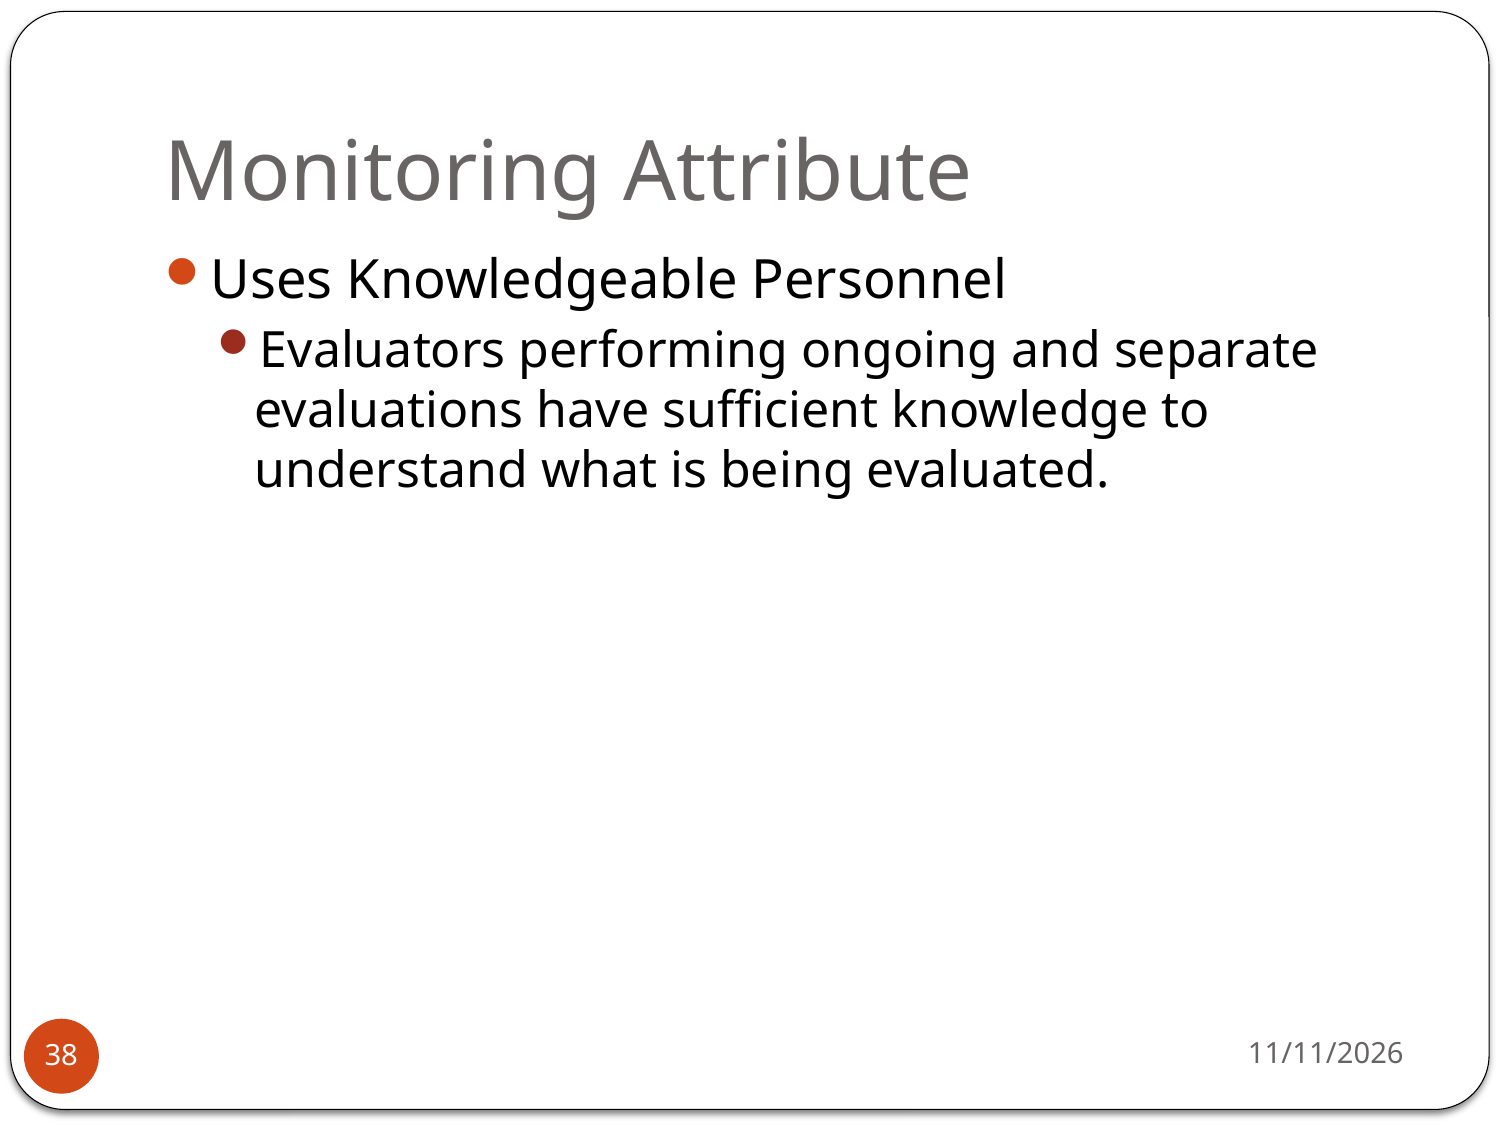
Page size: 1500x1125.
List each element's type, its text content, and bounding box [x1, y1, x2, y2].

slide_number 38 [23, 1018, 99, 1094]
title Monitoring Attribute [150, 45, 1425, 233]
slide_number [1012, 1015, 1419, 1094]
list Uses Knowledgeable Personnel Evaluators performing ongoing and separate evaluations have sufficient knowledge to understand what is being evaluated. [150, 237, 1425, 988]
